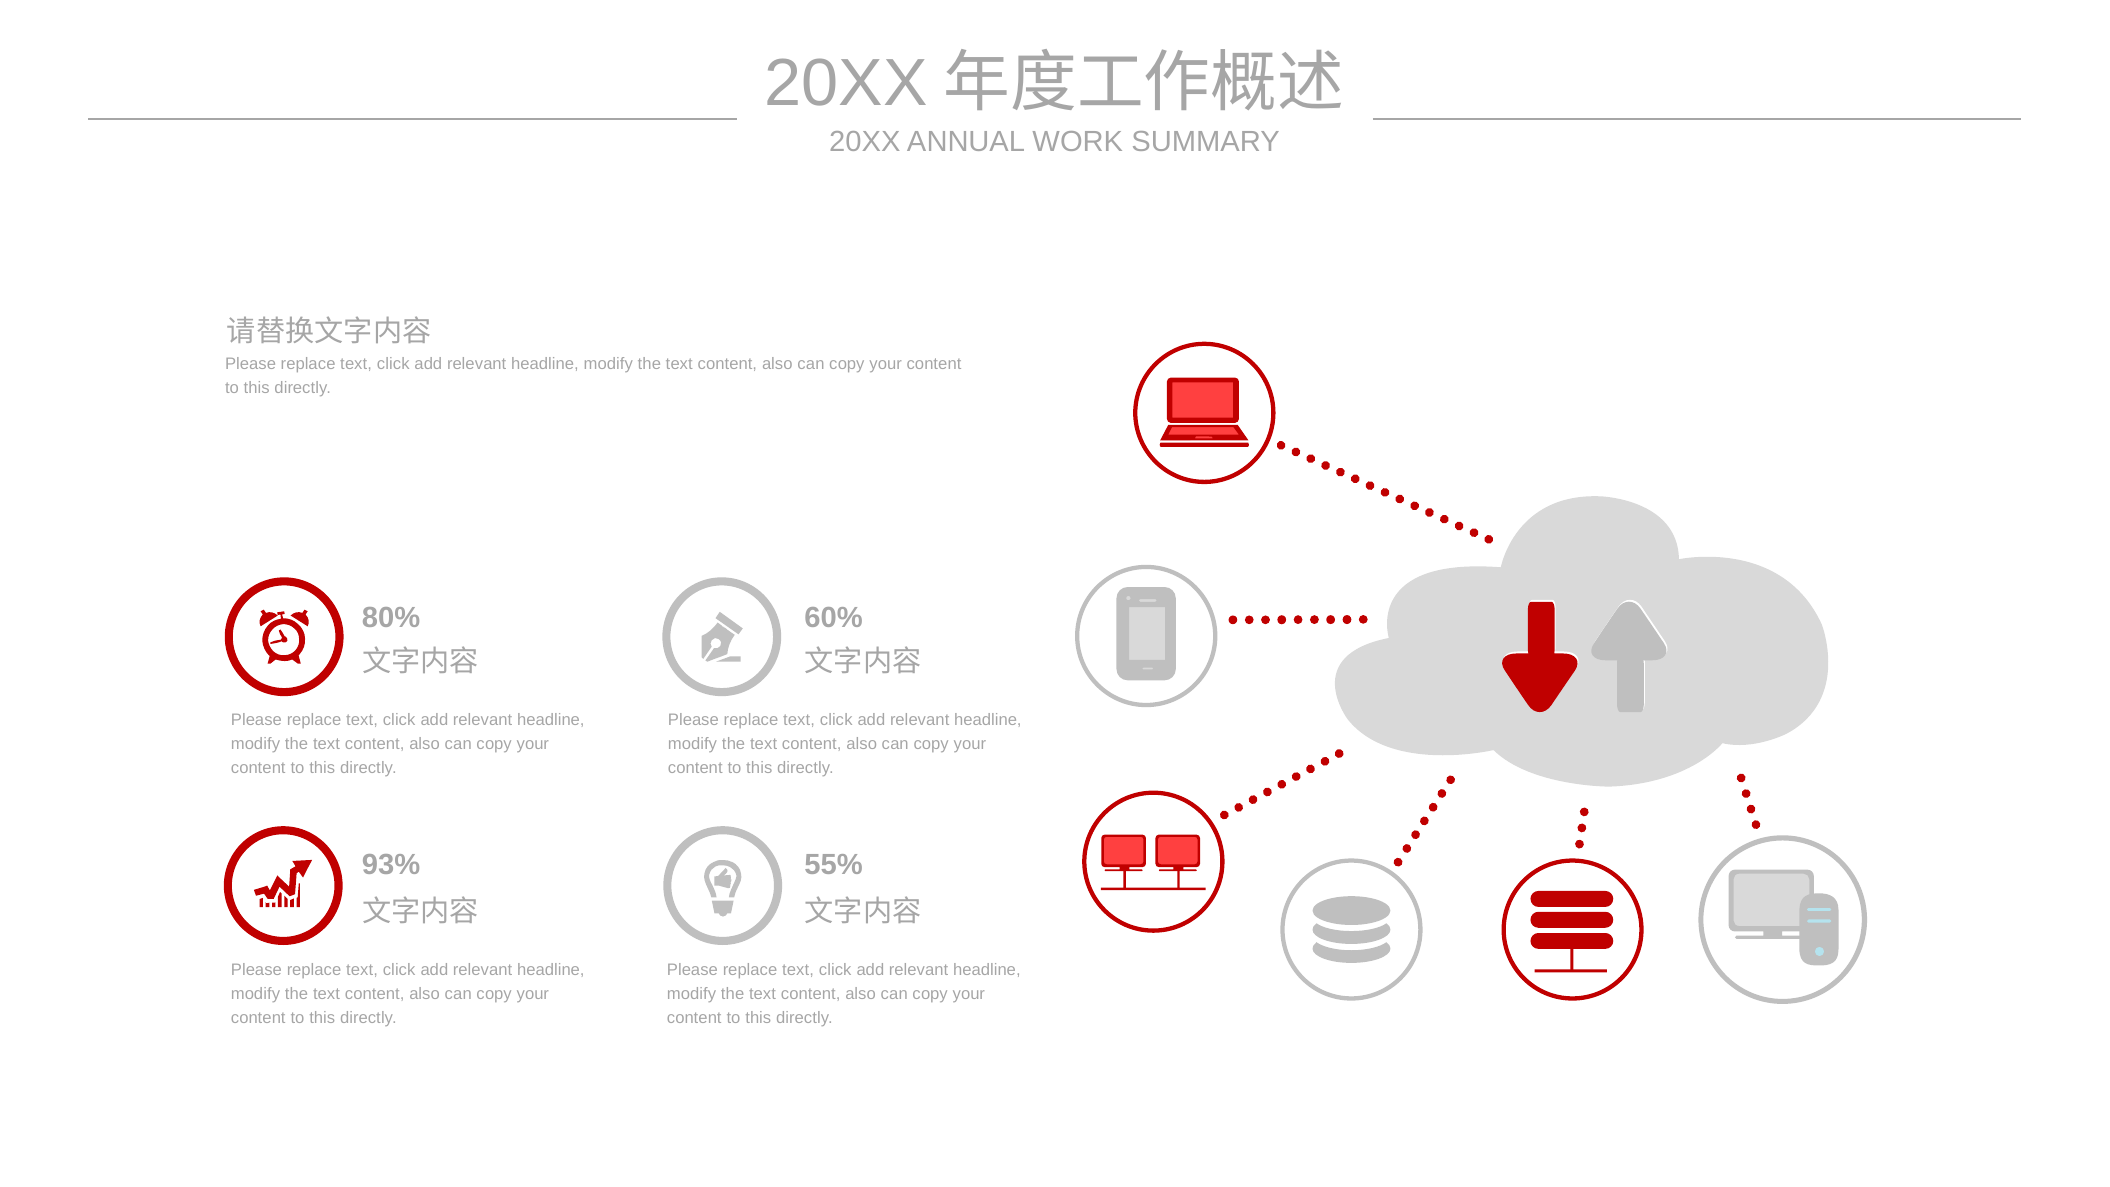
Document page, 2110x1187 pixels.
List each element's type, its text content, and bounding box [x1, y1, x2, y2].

text_box 60% [789, 583, 878, 641]
text_box 文字内容 [347, 878, 494, 935]
text_box [290, 898, 294, 908]
text_box [296, 883, 300, 908]
text_box [290, 609, 309, 627]
text_box [253, 859, 313, 899]
text_box 93% [347, 831, 436, 888]
text_box [711, 900, 734, 917]
text_box 文字内容 [347, 627, 494, 685]
text_box [259, 609, 306, 664]
text_box 文字内容 [789, 878, 937, 935]
text_box 80% [347, 583, 436, 641]
text_box [259, 897, 263, 908]
text_box Please replace text, click add relevant headline, modify the text content, also can copy your content to this directly. [216, 697, 610, 785]
text_box [701, 611, 743, 662]
text_box 请替换文字内容 [212, 298, 447, 341]
text_box [661, 576, 783, 697]
text_box [277, 892, 282, 908]
text_box [284, 895, 288, 908]
text_box [704, 860, 742, 898]
text_box [223, 576, 345, 697]
text_box Please replace text, click add relevant headline, modify the text content, also can copy your content to this directly. [652, 947, 1046, 1035]
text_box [1075, 341, 1868, 1004]
text_box 55% [789, 831, 878, 888]
text_box Please replace text, click add relevant headline, modify the text content, also can copy your content to this directly. [216, 947, 610, 1035]
text_box 20XX ANNUAL WORK SUMMARY [824, 122, 1285, 158]
text_box [222, 825, 344, 947]
text_box Please replace text, click add relevant headline, modify the text content, also can copy your content to this directly. [653, 697, 1047, 785]
text_box 20XX年度工作概述 [730, 38, 1379, 119]
text_box [662, 825, 784, 947]
text_box 文字内容 [789, 627, 937, 685]
text_box Please replace text, click add relevant headline, modify the text content, also can copy your content to this directly. [210, 341, 989, 405]
